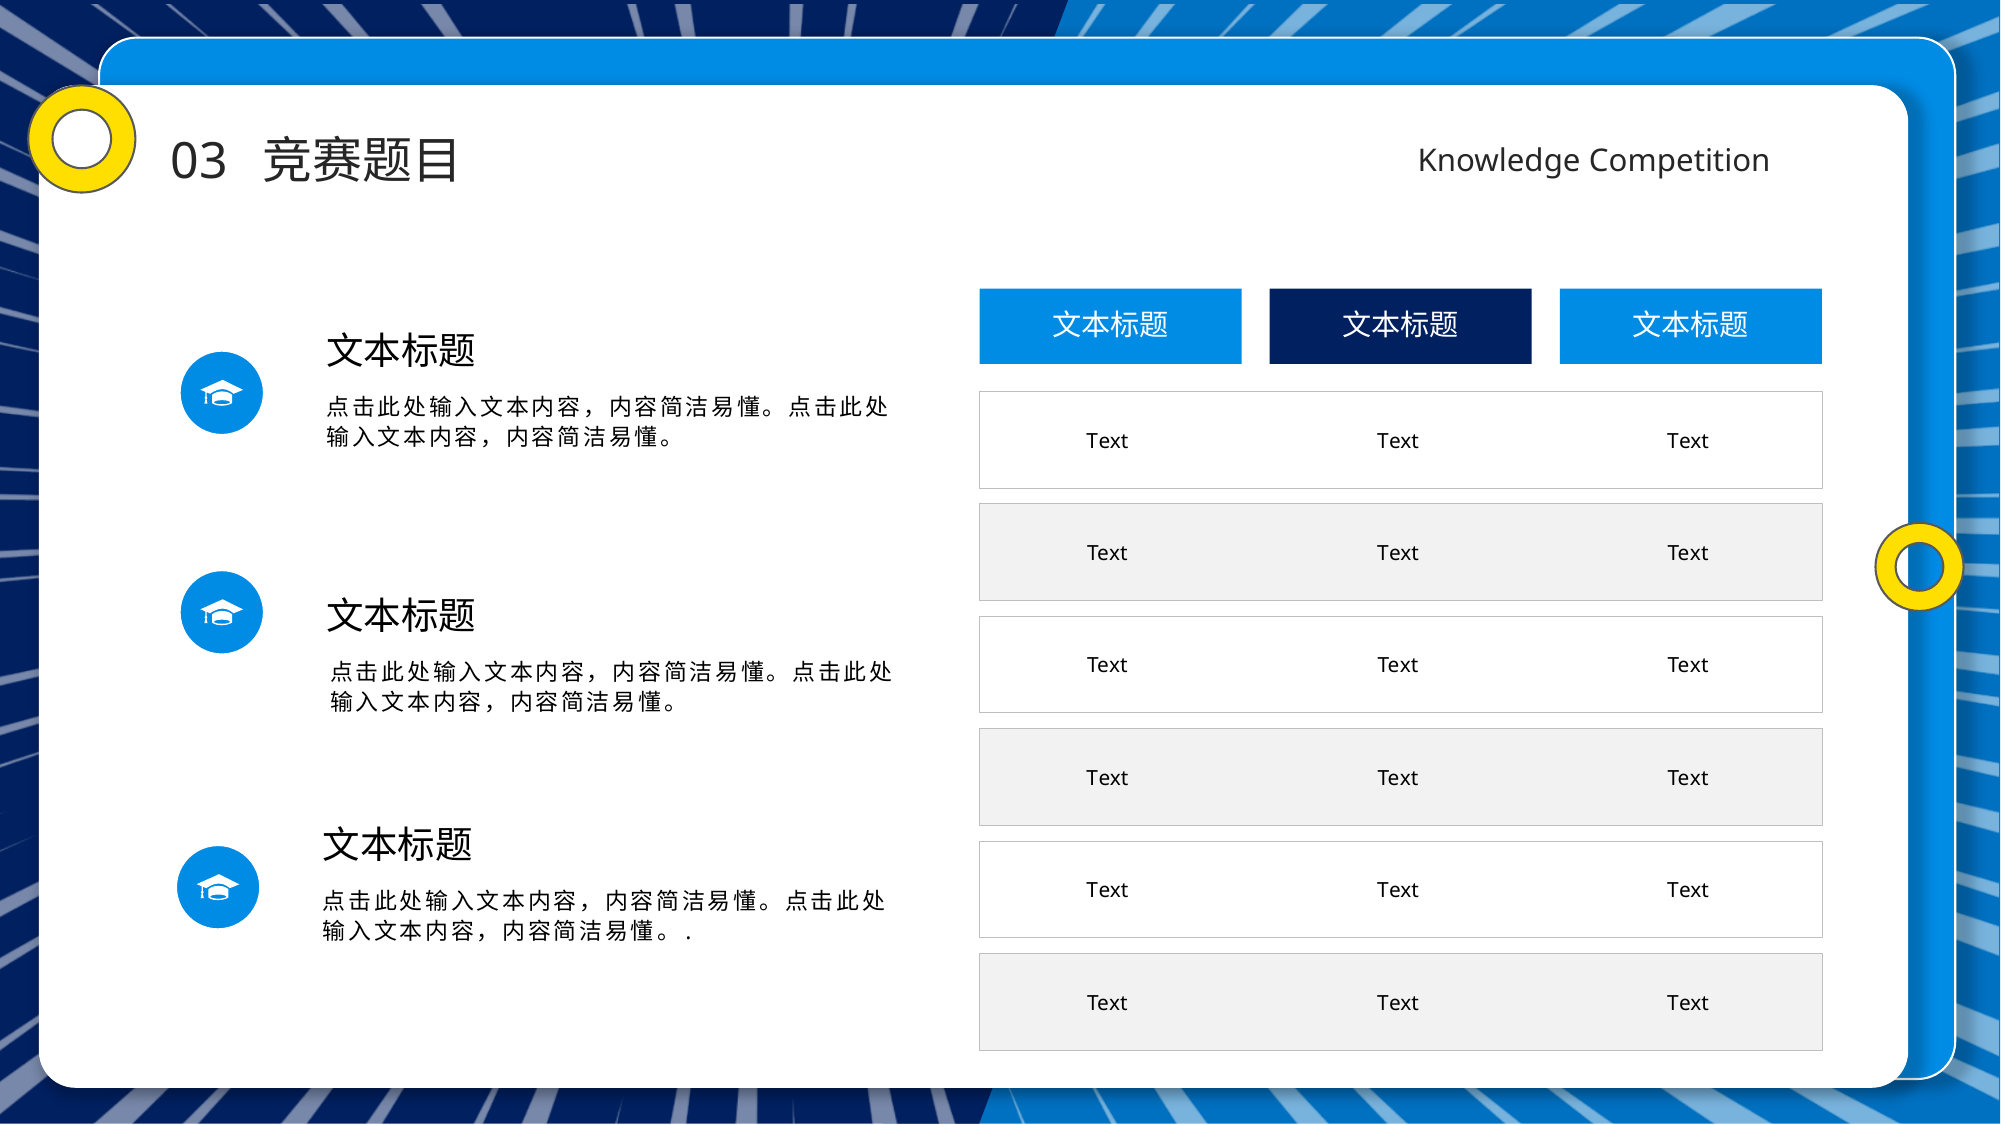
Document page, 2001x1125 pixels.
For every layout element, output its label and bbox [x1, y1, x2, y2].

text_box [174, 813, 915, 982]
text_box [177, 319, 918, 488]
text_box [151, 121, 1877, 198]
text_box [979, 288, 1822, 1050]
text_box [178, 568, 915, 753]
